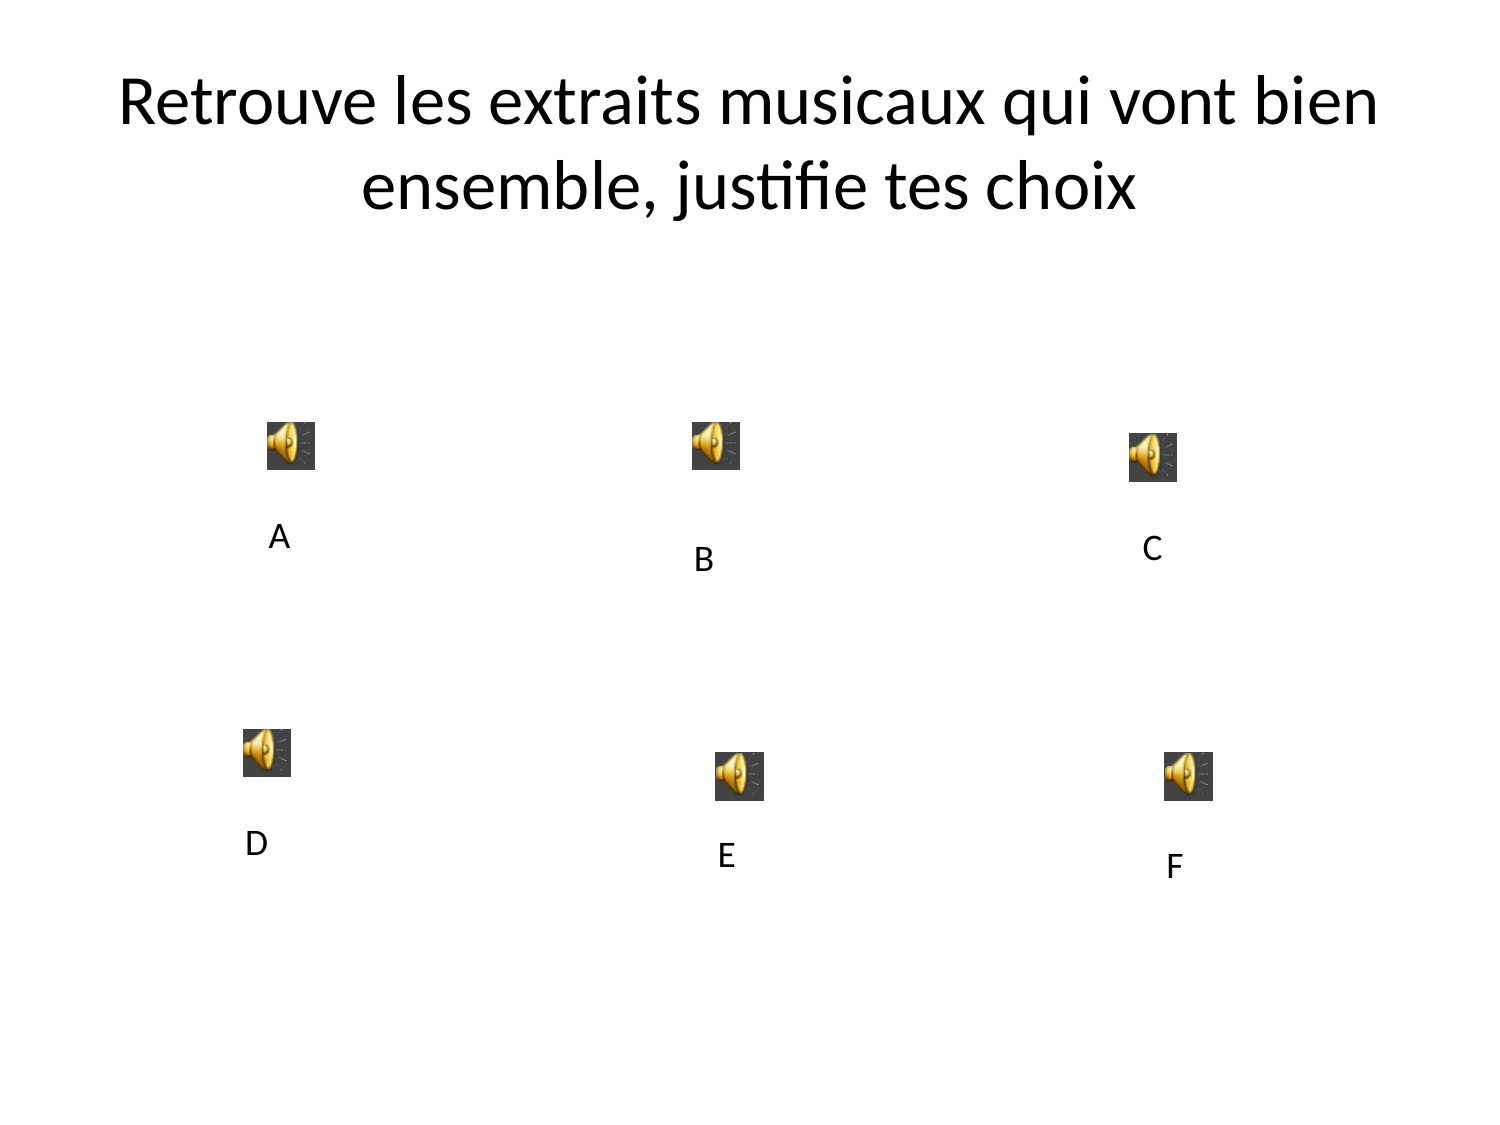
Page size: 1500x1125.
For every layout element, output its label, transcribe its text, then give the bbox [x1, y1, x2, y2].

text_box D [230, 810, 290, 871]
text_box B [679, 527, 739, 587]
picture [714, 751, 765, 802]
picture [1127, 432, 1179, 483]
text_box F [1151, 834, 1211, 894]
picture [690, 420, 742, 471]
text_box A [253, 503, 313, 564]
picture [265, 420, 316, 471]
text_box E [702, 822, 762, 882]
picture [1163, 751, 1214, 802]
text_box C [1127, 515, 1187, 575]
picture [241, 727, 293, 779]
title Retrouve les extraits musicaux qui vont bien ensemble, justifie tes choix [75, 45, 1425, 233]
